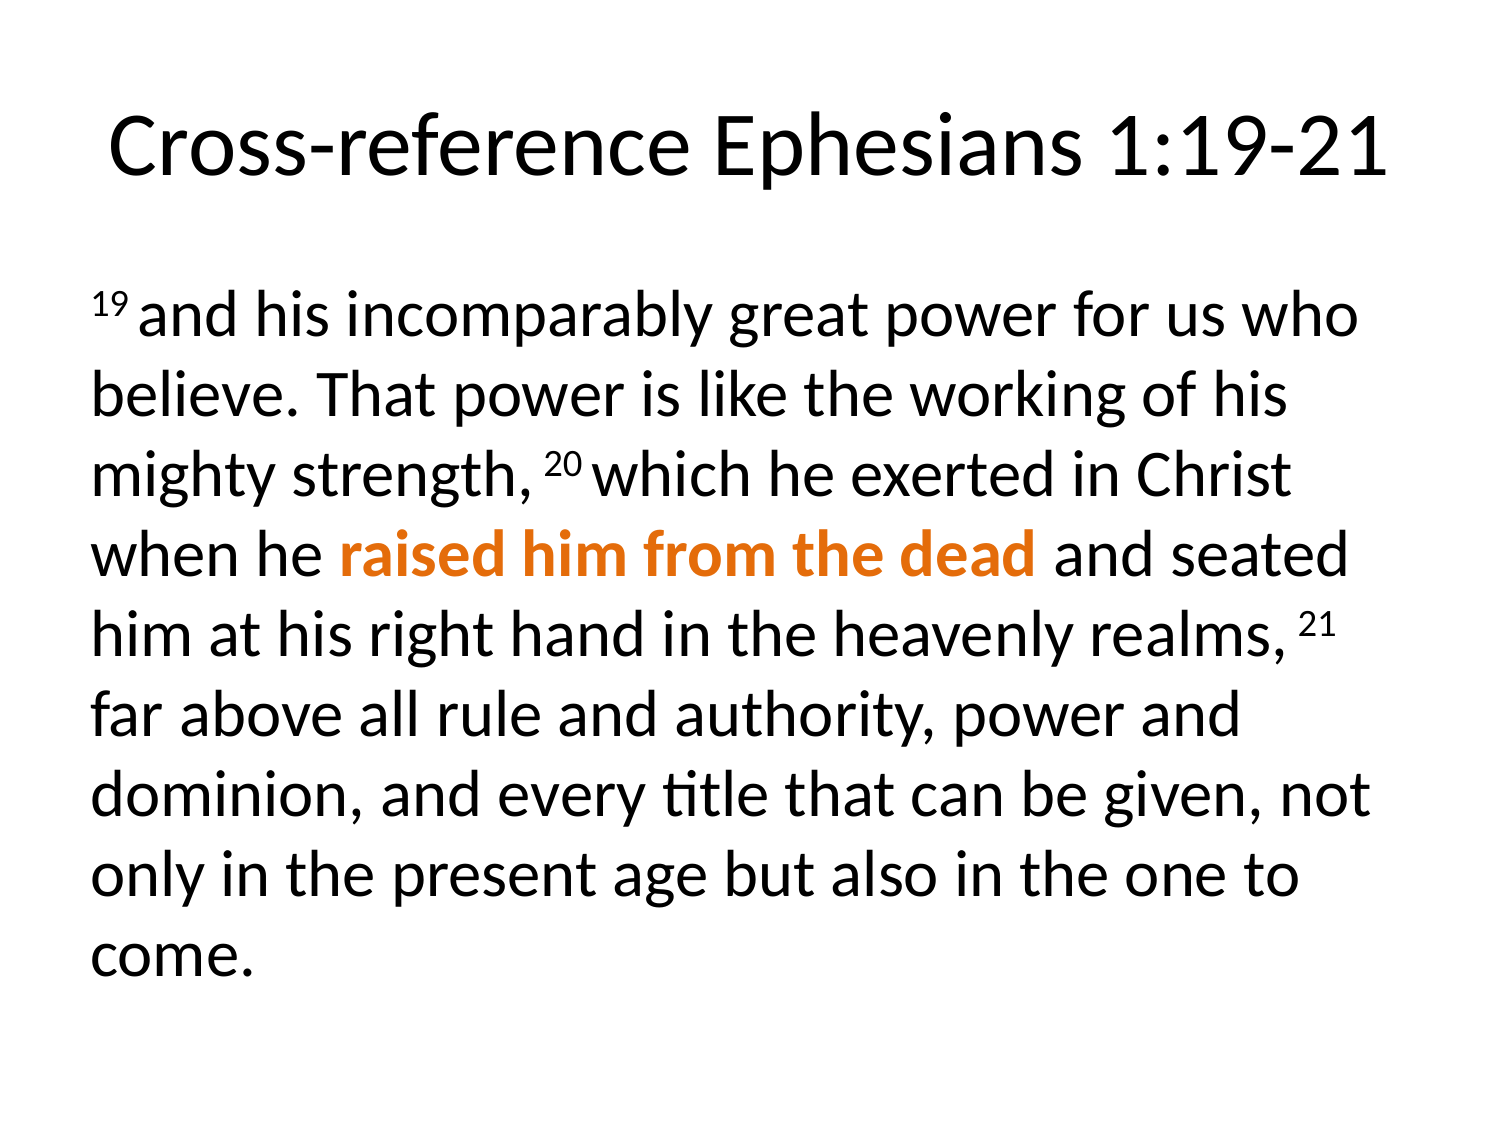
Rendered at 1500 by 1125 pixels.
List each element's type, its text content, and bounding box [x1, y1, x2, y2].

title Cross-reference Ephesians 1:19-21 [75, 45, 1425, 233]
list 19 and his incomparably great power for us who believe. That power is like the working of his mighty strength, 20 which he exerted in Christ when he raised him from the dead and seated him at his right hand in the heavenly realms, 21 far above all rule and authority, power and dominion, and every title that can be given, not only in the present age but also in the one to come. [75, 262, 1425, 1005]
